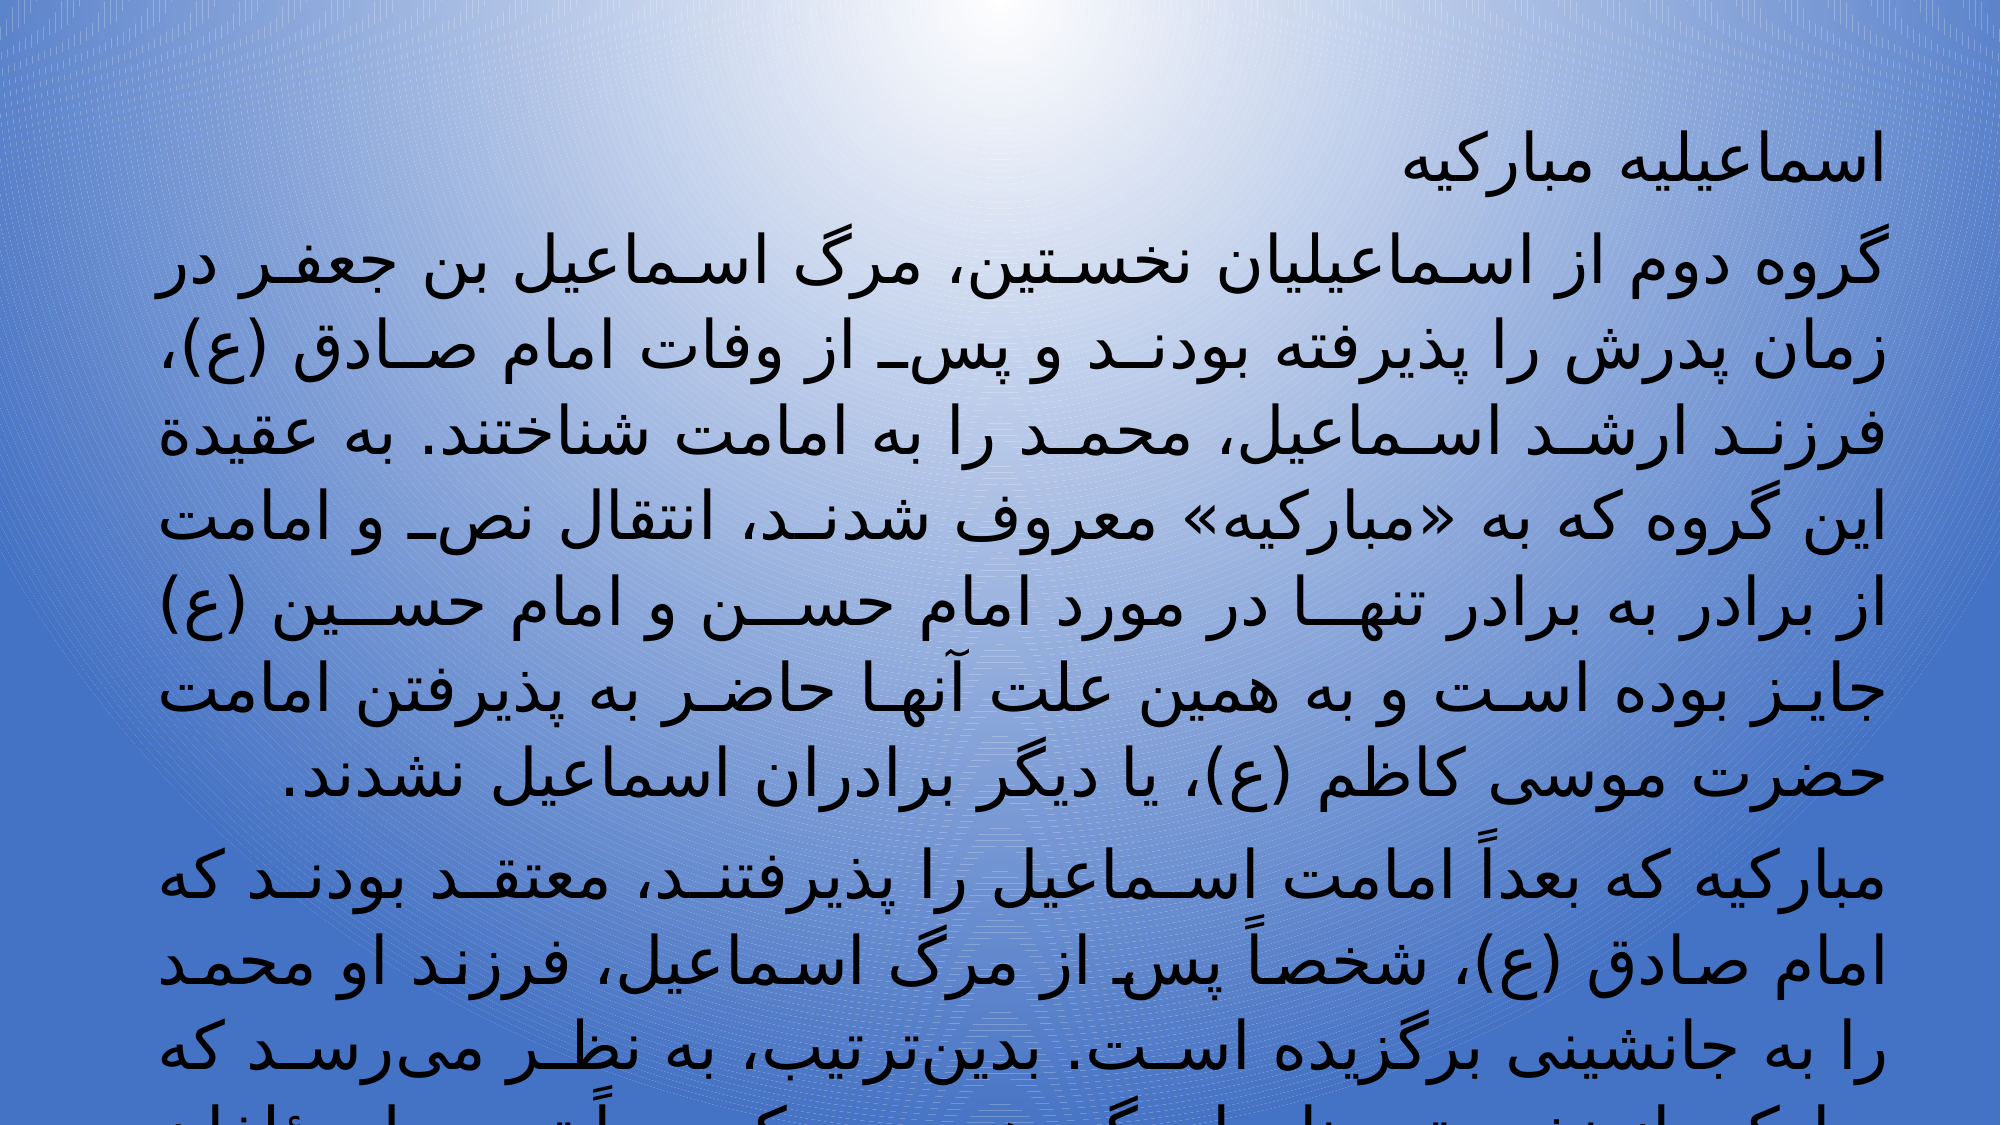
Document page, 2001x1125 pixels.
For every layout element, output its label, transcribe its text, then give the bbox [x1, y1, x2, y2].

text_box اسماعیلیه مبارکیه گروه‌ دوم‌ از اسماعيليان‌ نخستين‌، مرگ‌ اسماعيل‌ بن‌ جعفر در زمان‌ پدرش‌ را پذيرفته‌ بودند و پس‌ از وفات‌ امام‌ صادق‌ (ع‌)، فرزند ارشد اسماعيل‌، محمد را به‌ امامت‌ شناختند. به‌ عقيدة اين‌ گروه‌ كه‌ به‌ «مباركيه‌» معروف‌ شدند، انتقال‌ نص‌ و امامت‌ از برادر به‌ برادر تنها در مورد امام‌ حسن‌ و امام‌ حسين‌ (ع‌) جايز بوده‌ است‌ و به‌ همين‌ علت‌ آنها حاضر به‌ پذيرفتن‌ امامت‌ حضرت‌ موسى‌ كاظم‌ (ع‌)، يا ديگر برادران‌ اسماعيل‌ نشدند. مباركيه‌ كه‌ بعداً امامت‌ اسماعيل‌ را پذيرفتند، معتقد بودند كه‌ امام‌ صادق‌ (ع‌)، شخصاً پس‌ از مرگ‌ اسماعيل‌، فرزند او محمد را به‌ جانشينى‌ برگزيده‌ است‌. بدين‌ترتيب‌، به‌ نظر مى‌رسد كه‌ مباركيه‌ از نخستين‌ نامهاي‌ گروهى‌ بوده‌ كه‌ بعداً توسط مؤلفان‌ كتب‌ فرق‌، به‌ نام‌ اسماعيليه‌ خوانده‌ شده‌اند. [143, 101, 1904, 1125]
